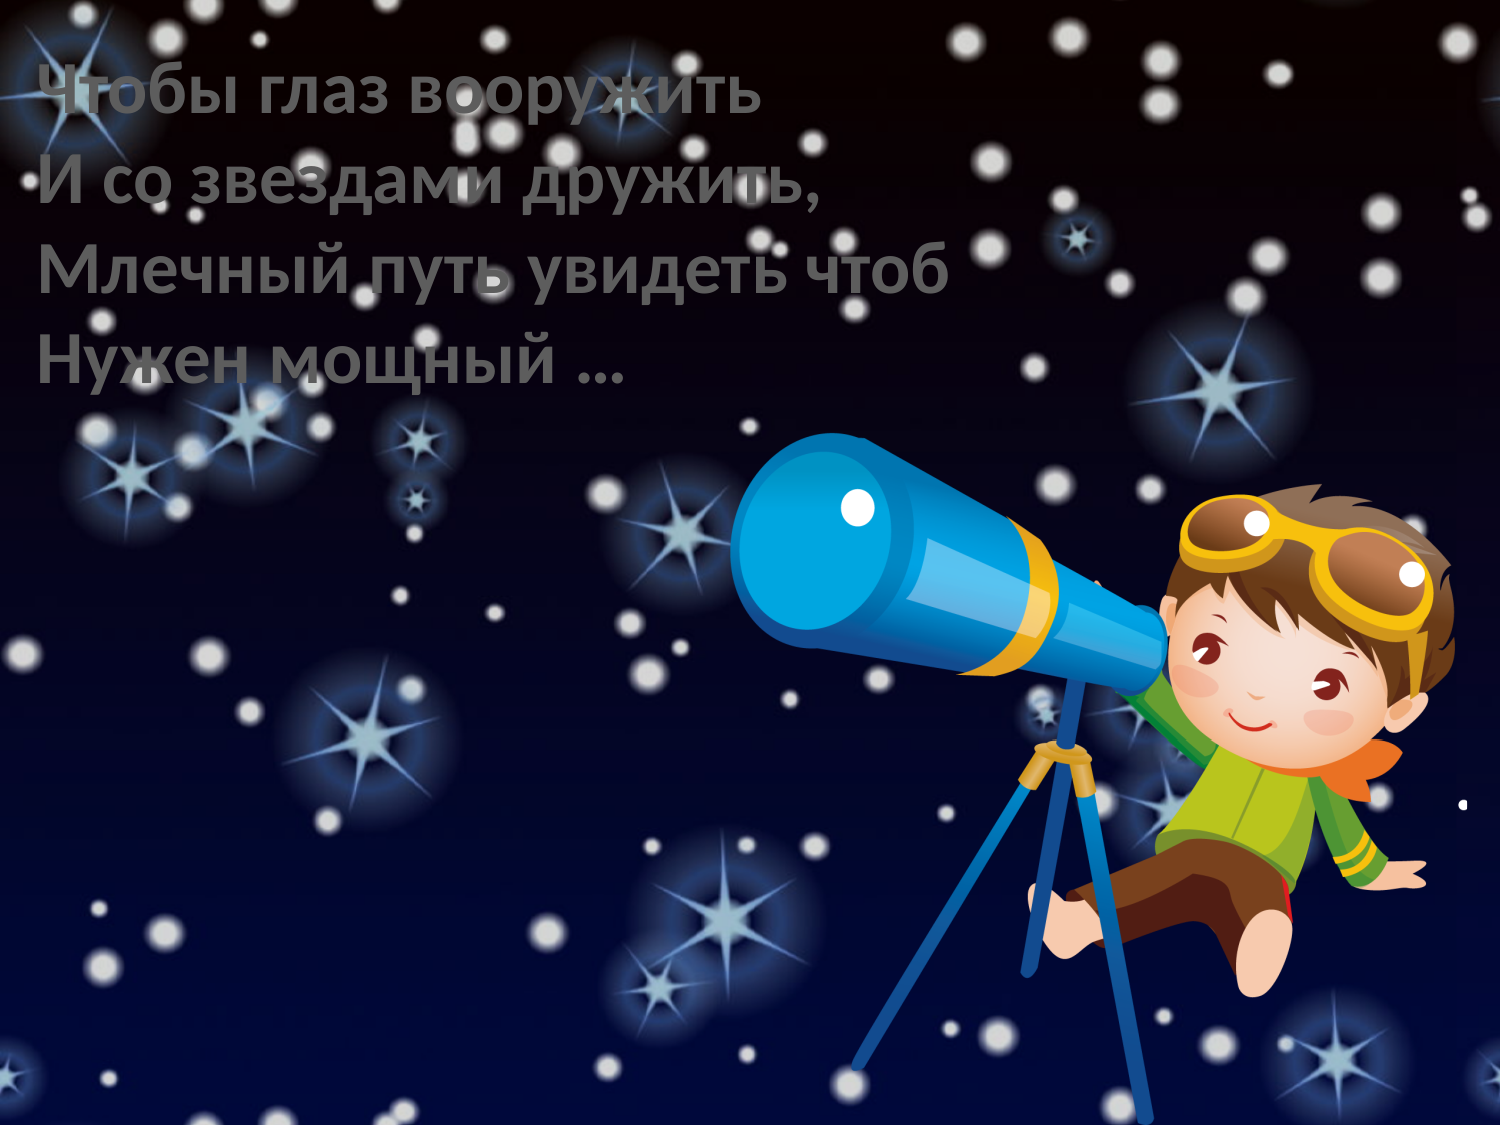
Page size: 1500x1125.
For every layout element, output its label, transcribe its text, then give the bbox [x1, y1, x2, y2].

picture [0, 0, 1500, 1125]
text_box Чтобы глаз вооружить И со звездами дружить, Млечный путь увидеть чтоб Нужен мощный … [21, 30, 1047, 406]
